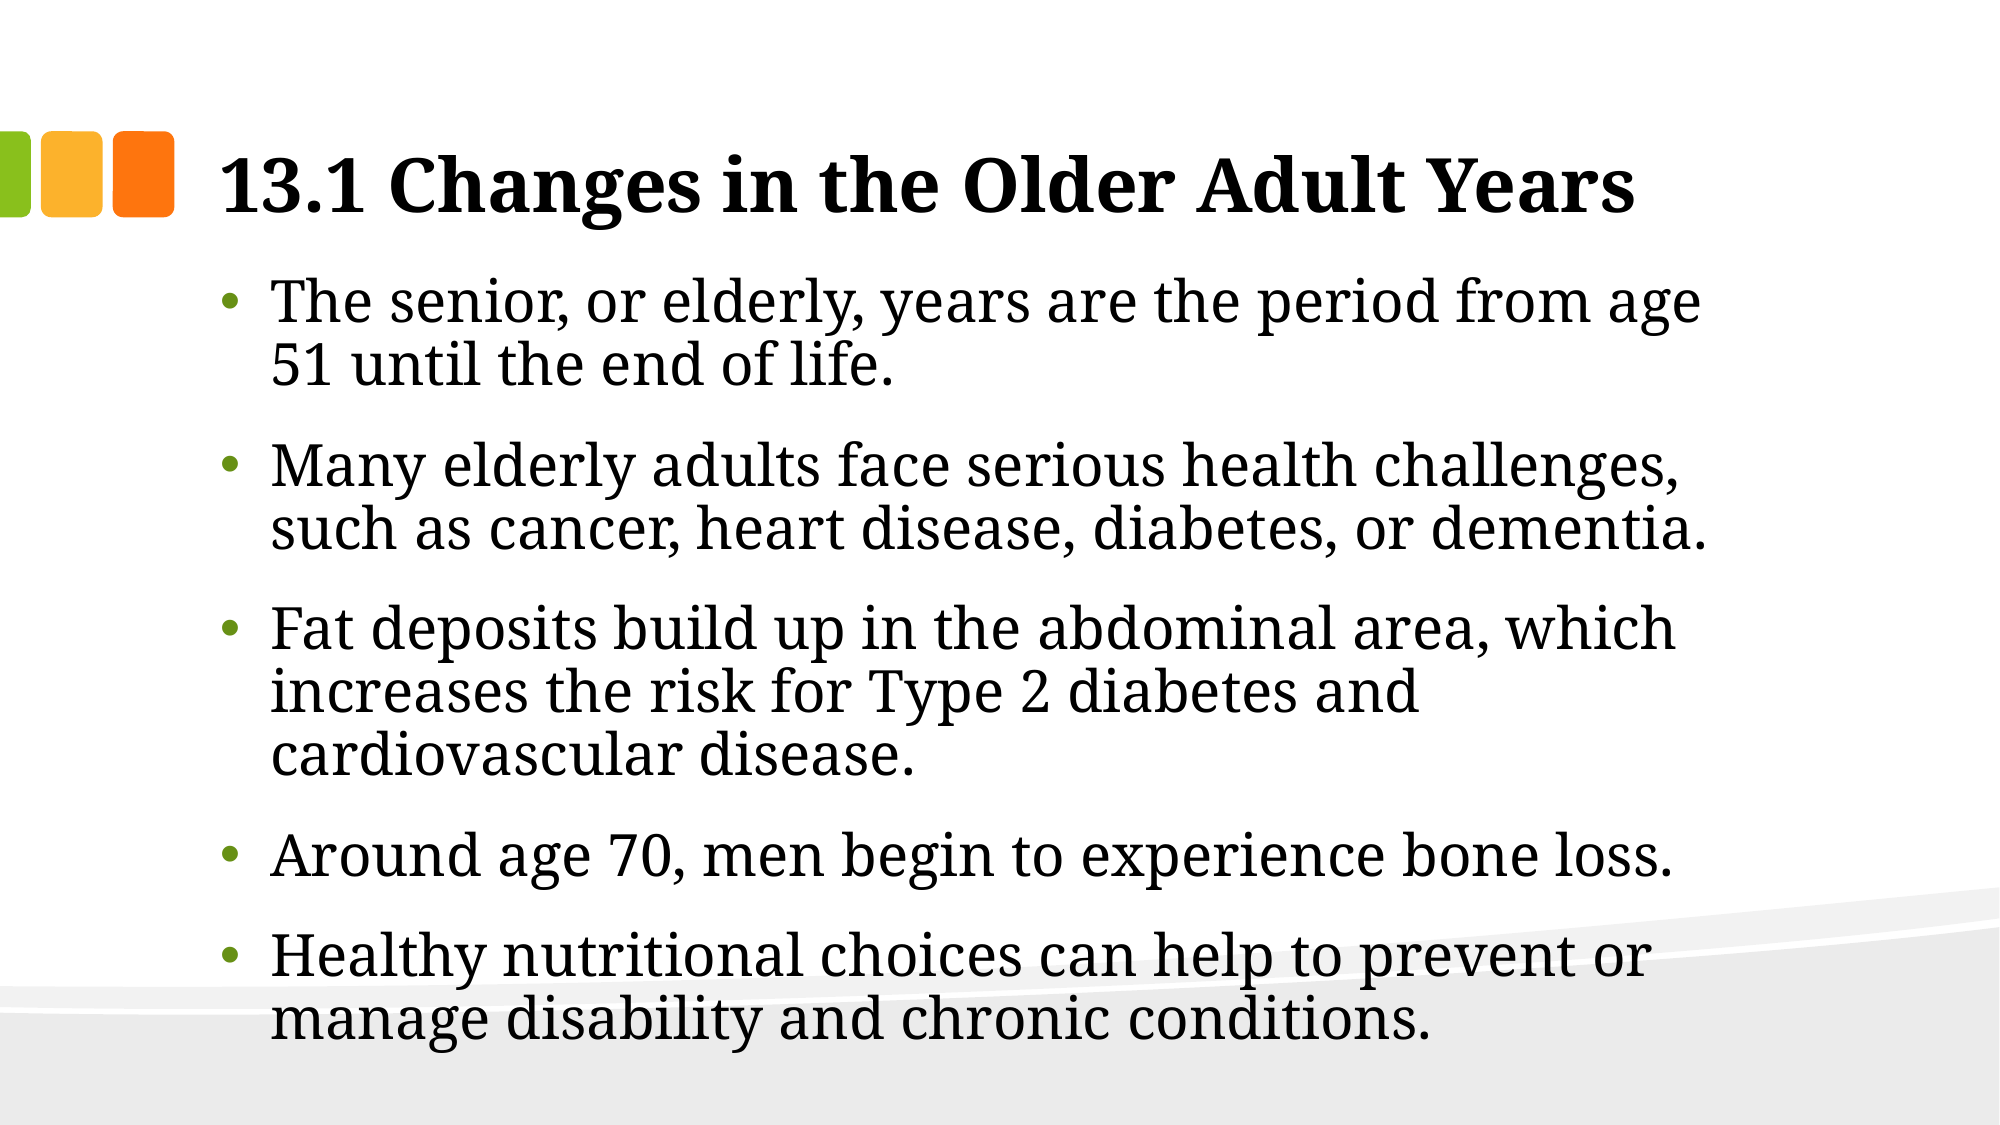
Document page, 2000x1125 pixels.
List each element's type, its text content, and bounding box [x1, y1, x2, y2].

title 13.1 Changes in the Older Adult Years [199, 24, 1800, 238]
list The senior, or elderly, years are the period from age 51 until the end of life. Many elderly adults face serious health challenges, such as cancer, heart disease, diabetes, or dementia. Fat deposits build up in the abdominal area, which increases the risk for Type 2 diabetes and cardiovascular disease. Around age 70, men begin to experience bone loss. Healthy nutritional choices can help to prevent or manage disability and chronic conditions. [199, 262, 1800, 1013]
